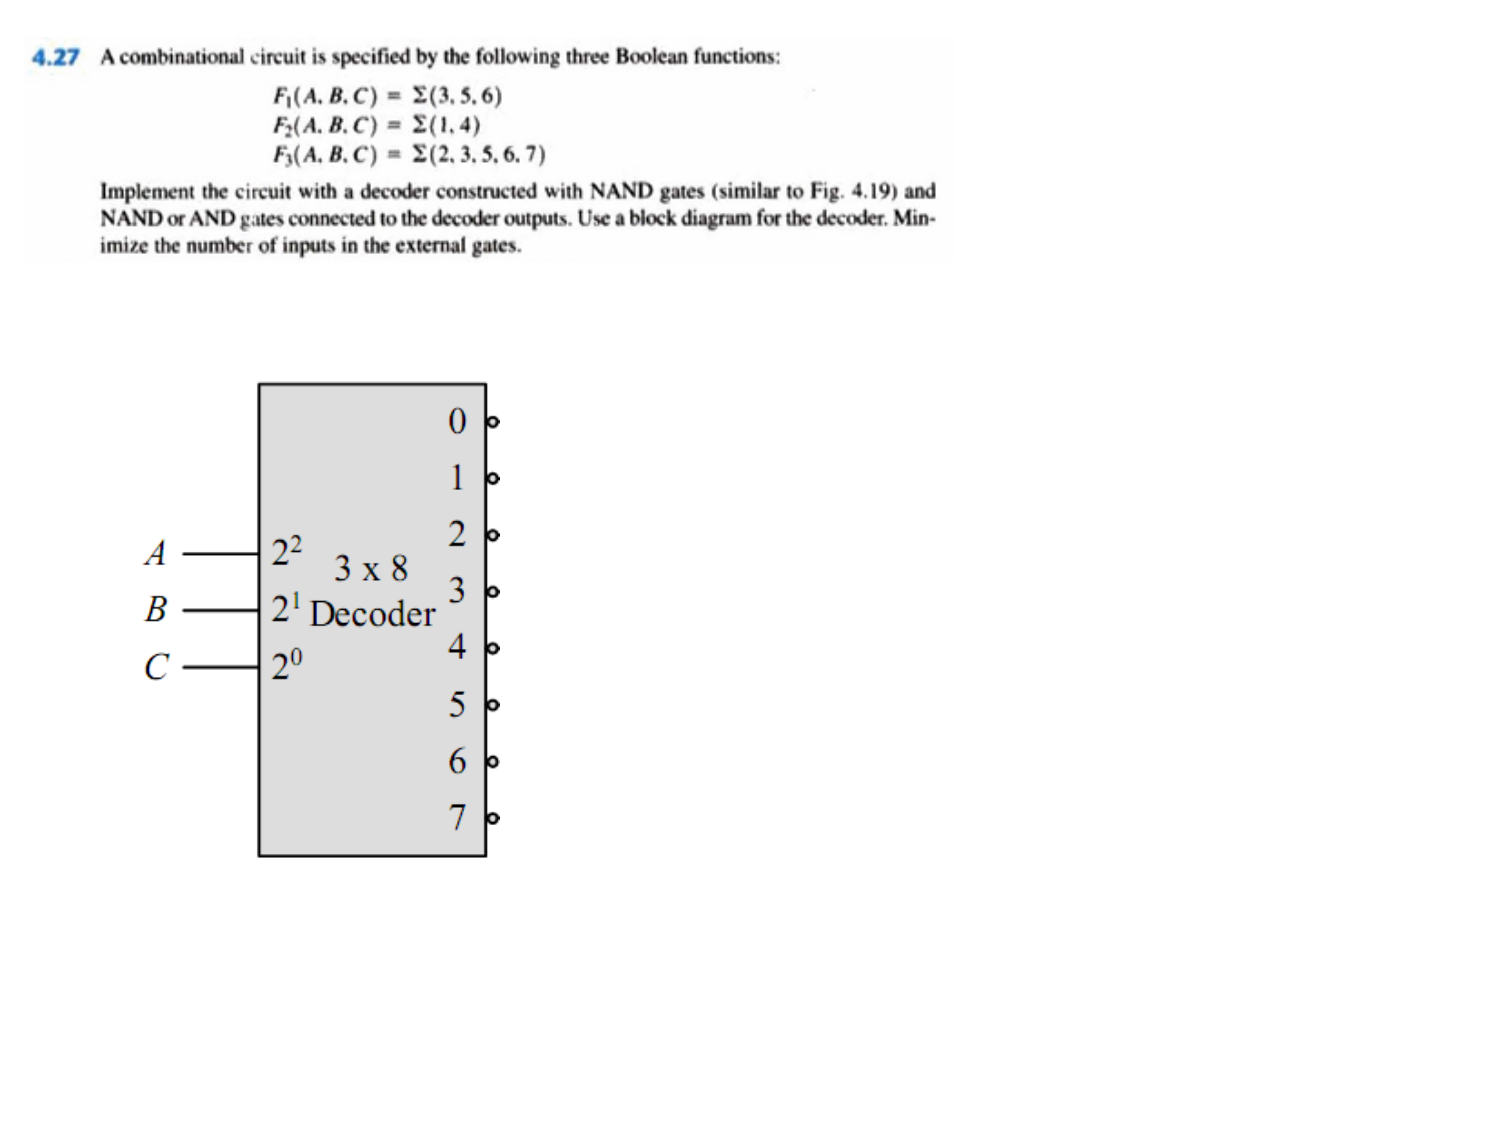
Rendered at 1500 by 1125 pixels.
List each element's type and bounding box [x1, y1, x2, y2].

picture [112, 349, 501, 887]
picture [24, 37, 955, 263]
